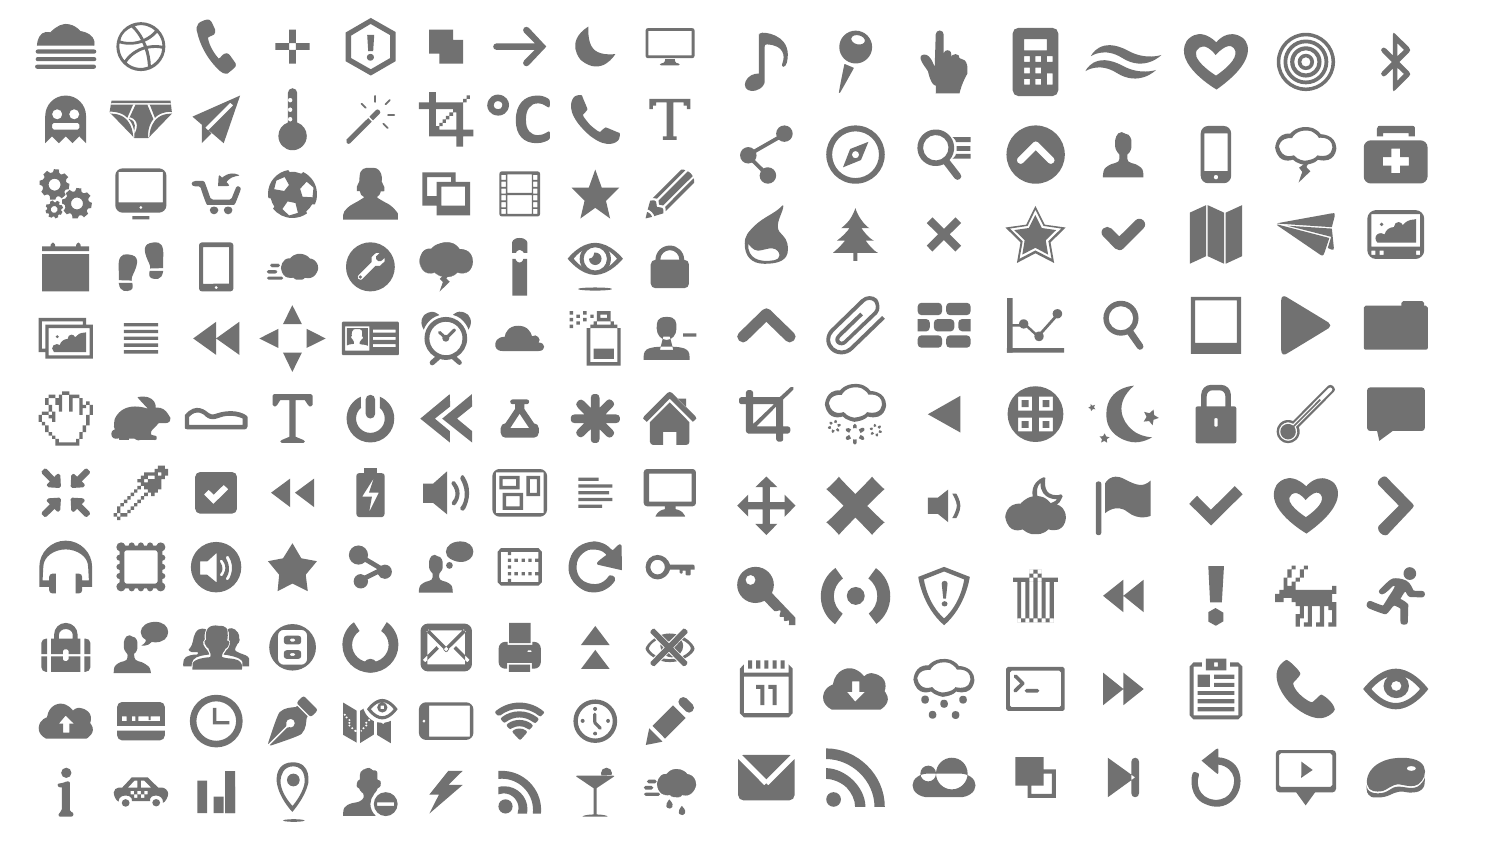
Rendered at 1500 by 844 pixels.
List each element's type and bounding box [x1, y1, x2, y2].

text_box [346, 109, 381, 144]
text_box [123, 329, 159, 334]
text_box [1088, 403, 1096, 412]
text_box [1366, 567, 1425, 625]
text_box [341, 321, 399, 356]
text_box [780, 660, 785, 669]
text_box [917, 302, 943, 316]
text_box [499, 171, 541, 217]
text_box [515, 95, 550, 144]
text_box [373, 792, 398, 817]
text_box [833, 208, 878, 261]
text_box [576, 767, 615, 817]
text_box [570, 394, 620, 443]
text_box [920, 30, 968, 94]
text_box [442, 394, 473, 443]
text_box [959, 695, 967, 704]
text_box [1143, 409, 1159, 426]
text_box [1376, 125, 1415, 137]
text_box [1197, 699, 1235, 704]
text_box [306, 328, 326, 348]
text_box [927, 395, 961, 433]
text_box [737, 308, 796, 343]
text_box [645, 28, 695, 66]
text_box [649, 98, 691, 140]
text_box [869, 423, 883, 437]
text_box [748, 660, 753, 669]
text_box [575, 26, 616, 67]
text_box [643, 469, 696, 517]
text_box [658, 171, 695, 212]
text_box [827, 426, 840, 433]
text_box [571, 169, 620, 219]
text_box [418, 554, 453, 593]
text_box [912, 757, 976, 798]
text_box [858, 427, 865, 440]
text_box [1214, 682, 1235, 687]
text_box [116, 542, 166, 592]
text_box [1377, 476, 1414, 536]
text_box [345, 17, 396, 76]
text_box [41, 497, 61, 517]
text_box [57, 781, 74, 817]
text_box [460, 475, 470, 511]
text_box [1363, 301, 1428, 350]
text_box [826, 296, 885, 355]
text_box [1085, 60, 1157, 79]
text_box [823, 668, 888, 710]
text_box [1276, 659, 1335, 719]
text_box [365, 394, 376, 419]
text_box [498, 786, 528, 814]
text_box [1200, 125, 1232, 184]
text_box [343, 167, 398, 220]
text_box [493, 26, 547, 67]
text_box [418, 702, 474, 740]
text_box [356, 468, 385, 518]
text_box [1189, 486, 1243, 526]
text_box [652, 169, 686, 199]
text_box [294, 478, 315, 508]
text_box [578, 491, 610, 495]
text_box [578, 477, 599, 481]
text_box [1189, 205, 1243, 264]
text_box [1191, 748, 1241, 807]
text_box [1107, 757, 1140, 798]
text_box [951, 711, 960, 719]
text_box [1367, 387, 1425, 441]
text_box [1005, 205, 1066, 263]
text_box [650, 245, 689, 289]
text_box [917, 335, 943, 348]
text_box [446, 561, 453, 569]
text_box [39, 540, 93, 594]
text_box [921, 695, 929, 704]
text_box [113, 635, 152, 674]
text_box [193, 321, 240, 355]
text_box [1095, 481, 1102, 536]
text_box [377, 720, 391, 744]
text_box [1005, 477, 1066, 535]
text_box [958, 319, 971, 332]
text_box [418, 92, 474, 147]
text_box [348, 545, 392, 589]
text_box [683, 333, 697, 337]
text_box [1208, 608, 1224, 626]
text_box [1276, 32, 1336, 92]
text_box [1102, 132, 1144, 178]
text_box [267, 543, 317, 592]
text_box [1101, 218, 1146, 251]
text_box [643, 316, 690, 360]
text_box [1276, 384, 1336, 444]
text_box [738, 759, 795, 801]
text_box [343, 767, 381, 816]
text_box [834, 419, 841, 427]
text_box [41, 656, 48, 672]
text_box [42, 242, 90, 252]
text_box [643, 391, 697, 422]
text_box [1363, 140, 1428, 184]
text_box [1006, 666, 1065, 711]
text_box [764, 660, 769, 669]
text_box [268, 696, 318, 746]
text_box [1013, 569, 1058, 623]
text_box [1276, 213, 1335, 256]
text_box [213, 796, 224, 814]
text_box [346, 396, 395, 443]
text_box [41, 468, 61, 488]
text_box [223, 206, 233, 215]
text_box [498, 770, 542, 814]
text_box [453, 311, 471, 330]
text_box [826, 125, 885, 184]
text_box [737, 566, 796, 626]
text_box [498, 622, 541, 672]
text_box [421, 311, 468, 366]
text_box [38, 703, 93, 739]
text_box [1197, 691, 1235, 695]
text_box [666, 799, 673, 809]
text_box [1275, 750, 1337, 806]
text_box [652, 705, 686, 739]
text_box [1366, 757, 1426, 798]
text_box [1103, 579, 1144, 613]
text_box [111, 396, 171, 441]
text_box [1367, 210, 1425, 259]
text_box [123, 336, 159, 340]
text_box [512, 258, 528, 296]
text_box [928, 710, 937, 719]
text_box [117, 730, 165, 741]
text_box [84, 656, 91, 672]
text_box [1195, 384, 1237, 444]
text_box [1197, 674, 1210, 687]
text_box [35, 57, 97, 62]
text_box [1012, 27, 1059, 97]
text_box [1281, 296, 1331, 355]
text_box [70, 497, 90, 517]
text_box [275, 29, 310, 64]
text_box [649, 402, 690, 445]
text_box [1214, 674, 1235, 679]
text_box [199, 242, 234, 292]
text_box [266, 253, 319, 280]
text_box [184, 407, 248, 430]
text_box [225, 771, 236, 814]
text_box [118, 282, 133, 292]
text_box [1208, 566, 1224, 603]
text_box [1103, 672, 1144, 706]
text_box [497, 548, 542, 586]
text_box [189, 694, 243, 748]
text_box [946, 335, 971, 348]
text_box [343, 702, 357, 743]
text_box [742, 754, 791, 780]
text_box [933, 319, 955, 332]
text_box [512, 237, 528, 253]
text_box [1103, 300, 1144, 350]
text_box [1381, 32, 1411, 92]
text_box [678, 805, 686, 816]
text_box [568, 541, 622, 593]
text_box [744, 32, 788, 91]
text_box [1106, 385, 1153, 443]
text_box [422, 172, 471, 216]
text_box [580, 649, 610, 669]
text_box [586, 311, 621, 366]
text_box [266, 270, 278, 274]
text_box [645, 554, 695, 580]
text_box [45, 95, 87, 144]
text_box [846, 586, 865, 605]
text_box [144, 242, 164, 269]
text_box [571, 95, 620, 144]
text_box [132, 216, 150, 220]
text_box [737, 476, 796, 536]
text_box [678, 697, 694, 713]
text_box [826, 768, 866, 807]
text_box [38, 391, 93, 446]
text_box [259, 328, 279, 348]
text_box [913, 658, 975, 697]
text_box [267, 170, 317, 218]
text_box [429, 770, 463, 814]
text_box [123, 323, 159, 327]
text_box [70, 468, 90, 488]
text_box [1275, 127, 1337, 183]
text_box [270, 263, 280, 268]
text_box [578, 497, 613, 502]
text_box [118, 254, 138, 281]
text_box [1015, 757, 1056, 798]
text_box [946, 302, 971, 316]
text_box [826, 476, 885, 536]
text_box [183, 625, 250, 670]
text_box [61, 767, 72, 778]
text_box [192, 95, 241, 144]
text_box [487, 94, 510, 116]
text_box [1099, 433, 1110, 443]
text_box [140, 621, 169, 646]
text_box [578, 287, 612, 291]
text_box [739, 664, 793, 718]
text_box [282, 352, 302, 372]
text_box [197, 780, 208, 814]
text_box [839, 30, 873, 64]
text_box [218, 173, 240, 187]
text_box [940, 699, 948, 708]
text_box [1190, 296, 1242, 354]
text_box [826, 792, 841, 807]
text_box [824, 383, 887, 422]
text_box [1105, 476, 1151, 518]
text_box [1090, 45, 1162, 64]
text_box [382, 123, 389, 129]
text_box [84, 638, 91, 655]
text_box [740, 125, 793, 184]
text_box [346, 242, 395, 292]
text_box [39, 169, 92, 219]
text_box [36, 23, 95, 46]
text_box [269, 624, 316, 671]
text_box [645, 728, 663, 745]
text_box [113, 777, 169, 803]
text_box [1006, 125, 1065, 184]
text_box [645, 628, 695, 667]
text_box [420, 394, 451, 443]
text_box [495, 325, 545, 352]
text_box [845, 434, 852, 440]
text_box [917, 319, 930, 332]
text_box [445, 541, 474, 562]
text_box [342, 622, 399, 673]
text_box [927, 489, 949, 523]
text_box [51, 656, 81, 672]
text_box [209, 206, 219, 215]
text_box [113, 465, 169, 521]
text_box [956, 146, 971, 151]
text_box [495, 702, 545, 740]
text_box [744, 205, 788, 264]
text_box [272, 394, 313, 443]
text_box [149, 270, 164, 279]
text_box [360, 708, 374, 744]
text_box [366, 698, 398, 720]
text_box [384, 99, 391, 105]
text_box [38, 317, 93, 359]
text_box [1205, 658, 1227, 671]
text_box [826, 748, 885, 807]
text_box [643, 769, 697, 798]
text_box [1363, 668, 1429, 710]
text_box [278, 88, 307, 151]
text_box [35, 64, 97, 69]
text_box [1275, 565, 1337, 627]
text_box [276, 762, 309, 812]
text_box [42, 254, 90, 292]
text_box [190, 541, 242, 593]
text_box [578, 484, 613, 488]
text_box [578, 504, 603, 508]
text_box [1189, 662, 1243, 720]
text_box [756, 660, 761, 669]
text_box [123, 350, 159, 354]
text_box [196, 19, 236, 74]
text_box [820, 567, 843, 625]
text_box [35, 49, 97, 54]
text_box [282, 305, 302, 325]
text_box [423, 471, 448, 515]
text_box [152, 799, 161, 807]
text_box [573, 699, 618, 743]
text_box [1183, 34, 1248, 90]
text_box [195, 472, 237, 514]
text_box [360, 103, 367, 109]
text_box [1273, 478, 1338, 534]
text_box [116, 22, 166, 72]
text_box [419, 242, 473, 292]
text_box [109, 100, 173, 139]
text_box [498, 799, 513, 814]
text_box [115, 168, 167, 213]
text_box [838, 64, 854, 93]
text_box [1197, 707, 1235, 712]
text_box [868, 568, 891, 624]
text_box [1006, 298, 1065, 353]
text_box [117, 702, 165, 726]
text_box [429, 29, 464, 64]
text_box [926, 217, 962, 252]
text_box [121, 799, 130, 807]
text_box [772, 660, 777, 669]
text_box [123, 343, 159, 347]
text_box [420, 623, 472, 672]
text_box [739, 387, 794, 442]
text_box [500, 399, 539, 438]
text_box [952, 493, 961, 519]
text_box [1007, 386, 1064, 442]
text_box [645, 200, 664, 219]
text_box [567, 242, 623, 275]
text_box [41, 638, 48, 655]
text_box [580, 625, 610, 646]
text_box [492, 469, 548, 517]
text_box [917, 129, 971, 180]
text_box [451, 481, 460, 506]
text_box [191, 180, 241, 205]
text_box [918, 566, 970, 626]
text_box [271, 478, 291, 508]
text_box [51, 622, 81, 655]
text_box [643, 785, 654, 790]
